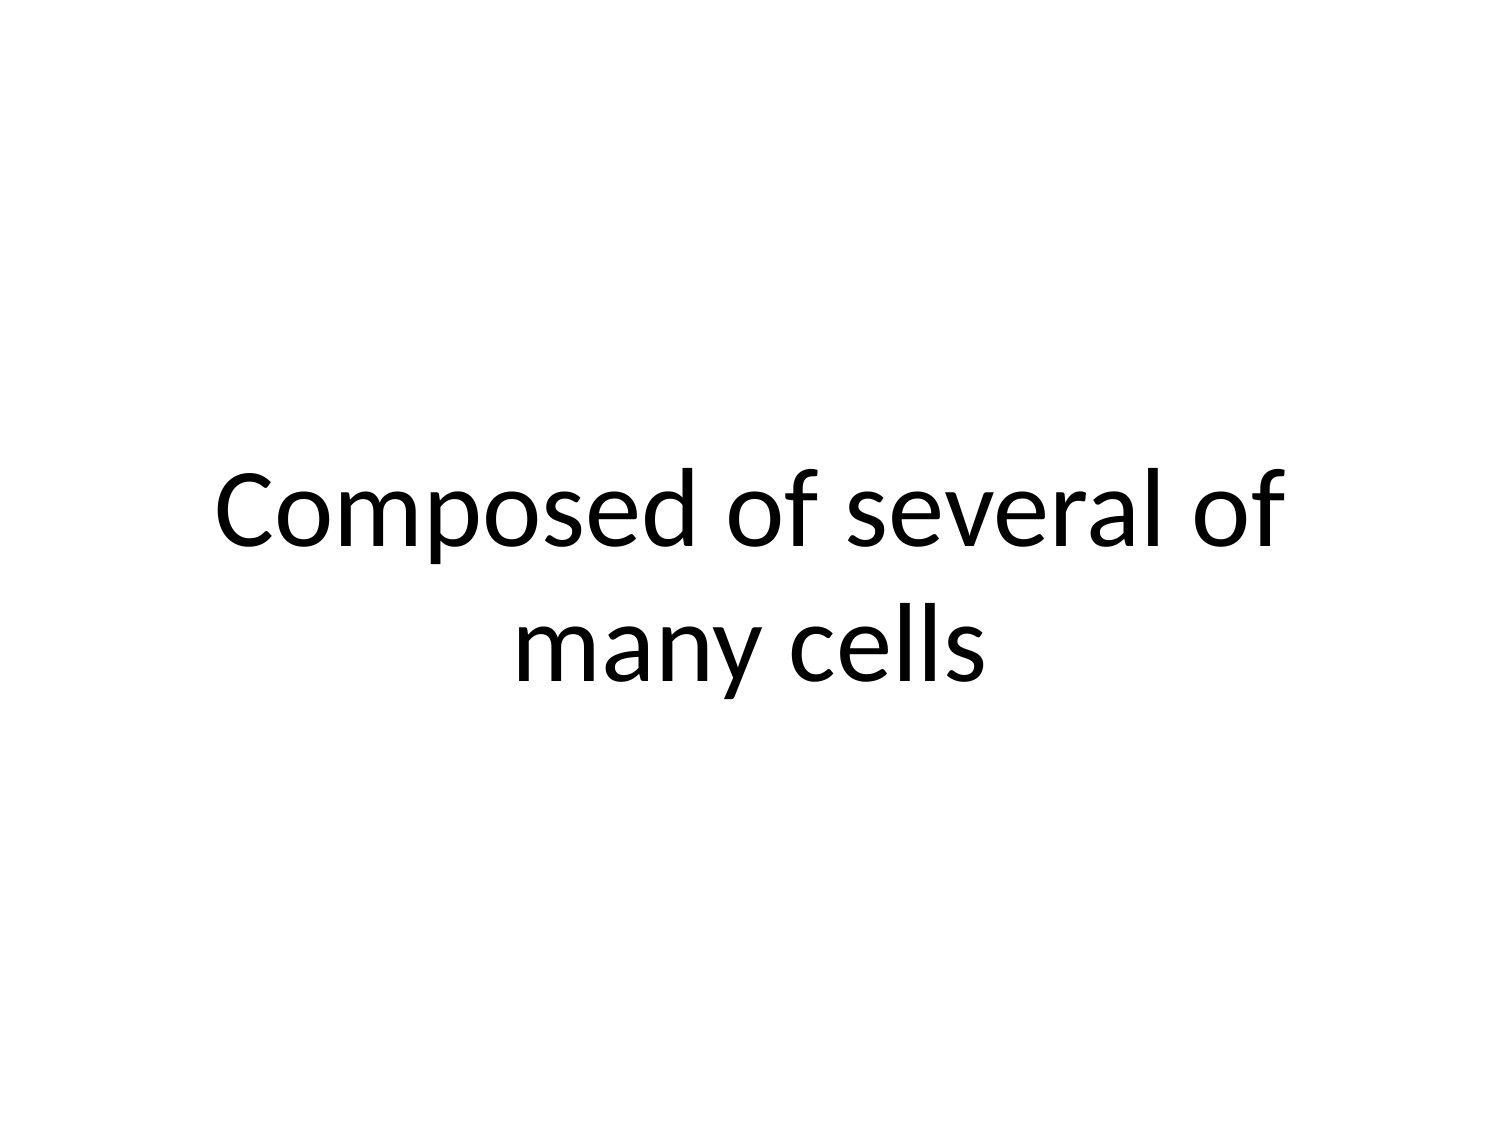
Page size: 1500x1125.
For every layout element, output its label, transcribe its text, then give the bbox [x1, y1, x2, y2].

title Composed of several of many cells [112, 50, 1388, 1088]
